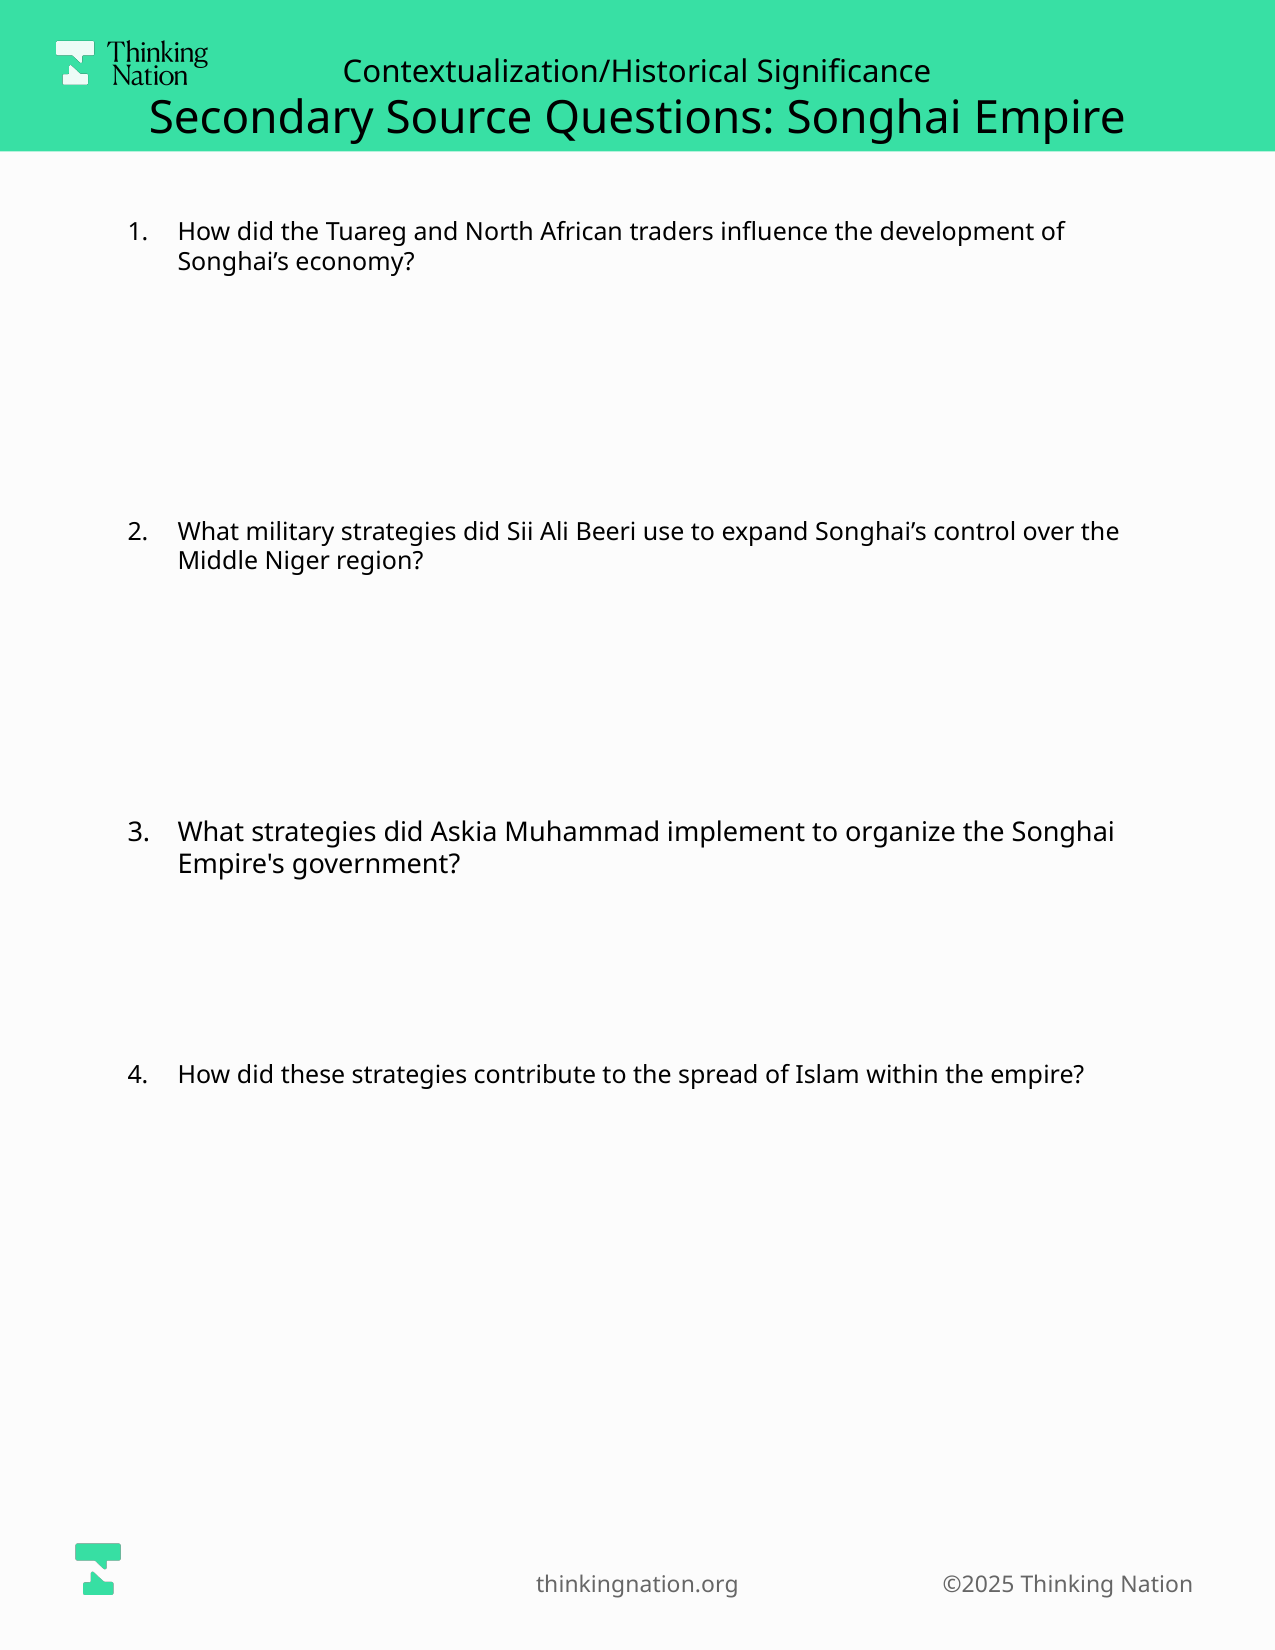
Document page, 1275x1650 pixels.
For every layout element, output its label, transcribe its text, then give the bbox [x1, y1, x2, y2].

picture [38, 26, 213, 99]
text_box How did the Tuareg and North African traders influence the development of Songhai’s economy? What military strategies did Sii Ali Beeri use to expand Songhai’s control over the Middle Niger region? What strategies did Askia Muhammad implement to organize the Songhai Empire's government? How did these strategies contribute to the spread of Islam within the empire? [87, 200, 1188, 1534]
text_box Contextualization/Historical Significance Secondary Source Questions: Songhai Empire [0, 0, 1275, 152]
picture [62, 1533, 134, 1605]
text_box thinkingnation.org [486, 1553, 789, 1605]
text_box ©2025 Thinking Nation [907, 1553, 1210, 1605]
